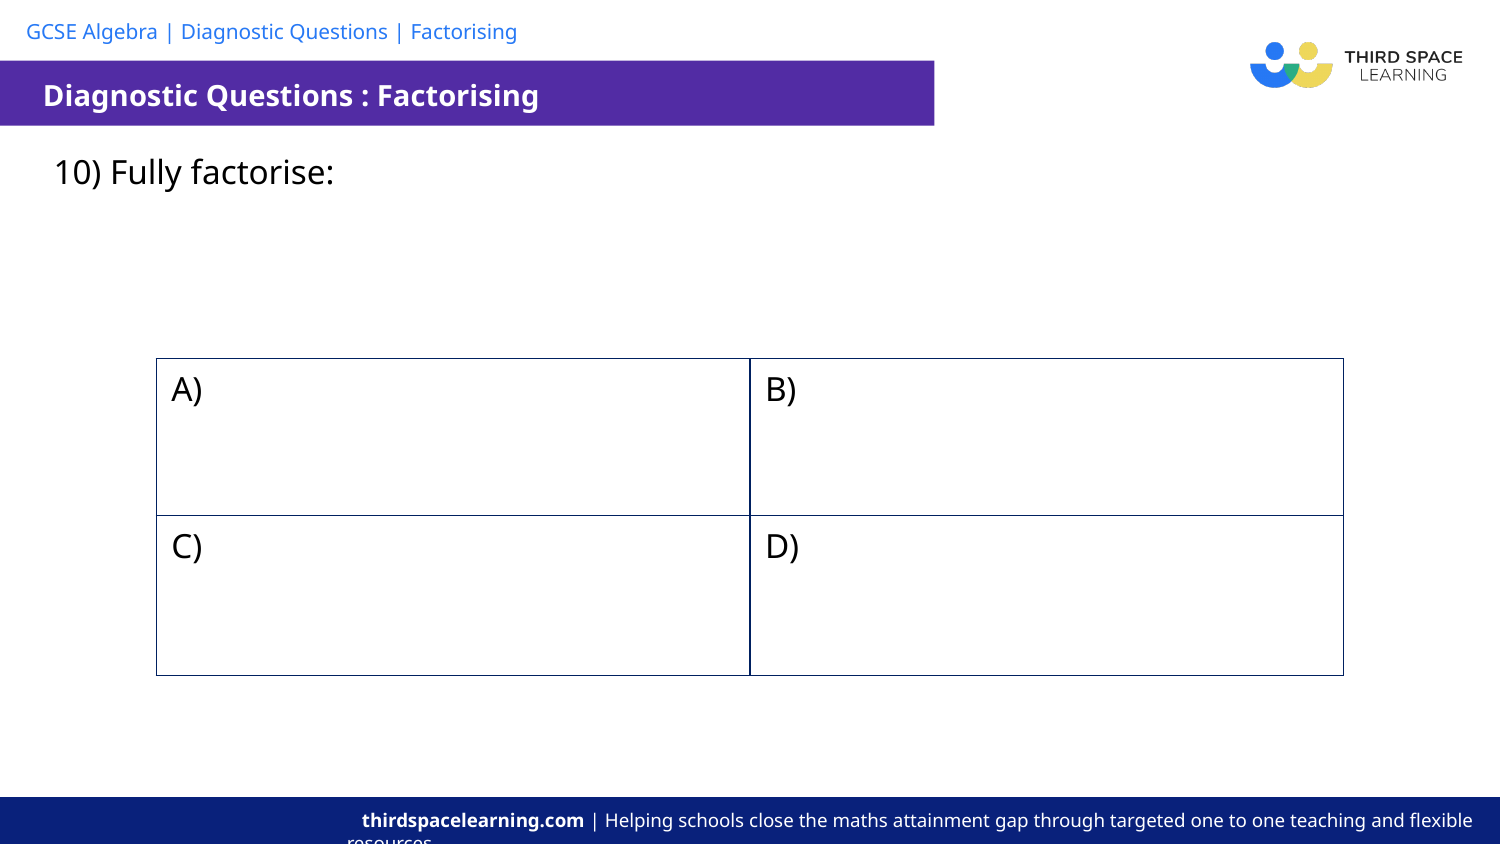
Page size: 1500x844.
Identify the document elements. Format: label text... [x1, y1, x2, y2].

text_box Diagnostic Questions : Factorising [27, 61, 849, 127]
picture [1250, 33, 1465, 99]
